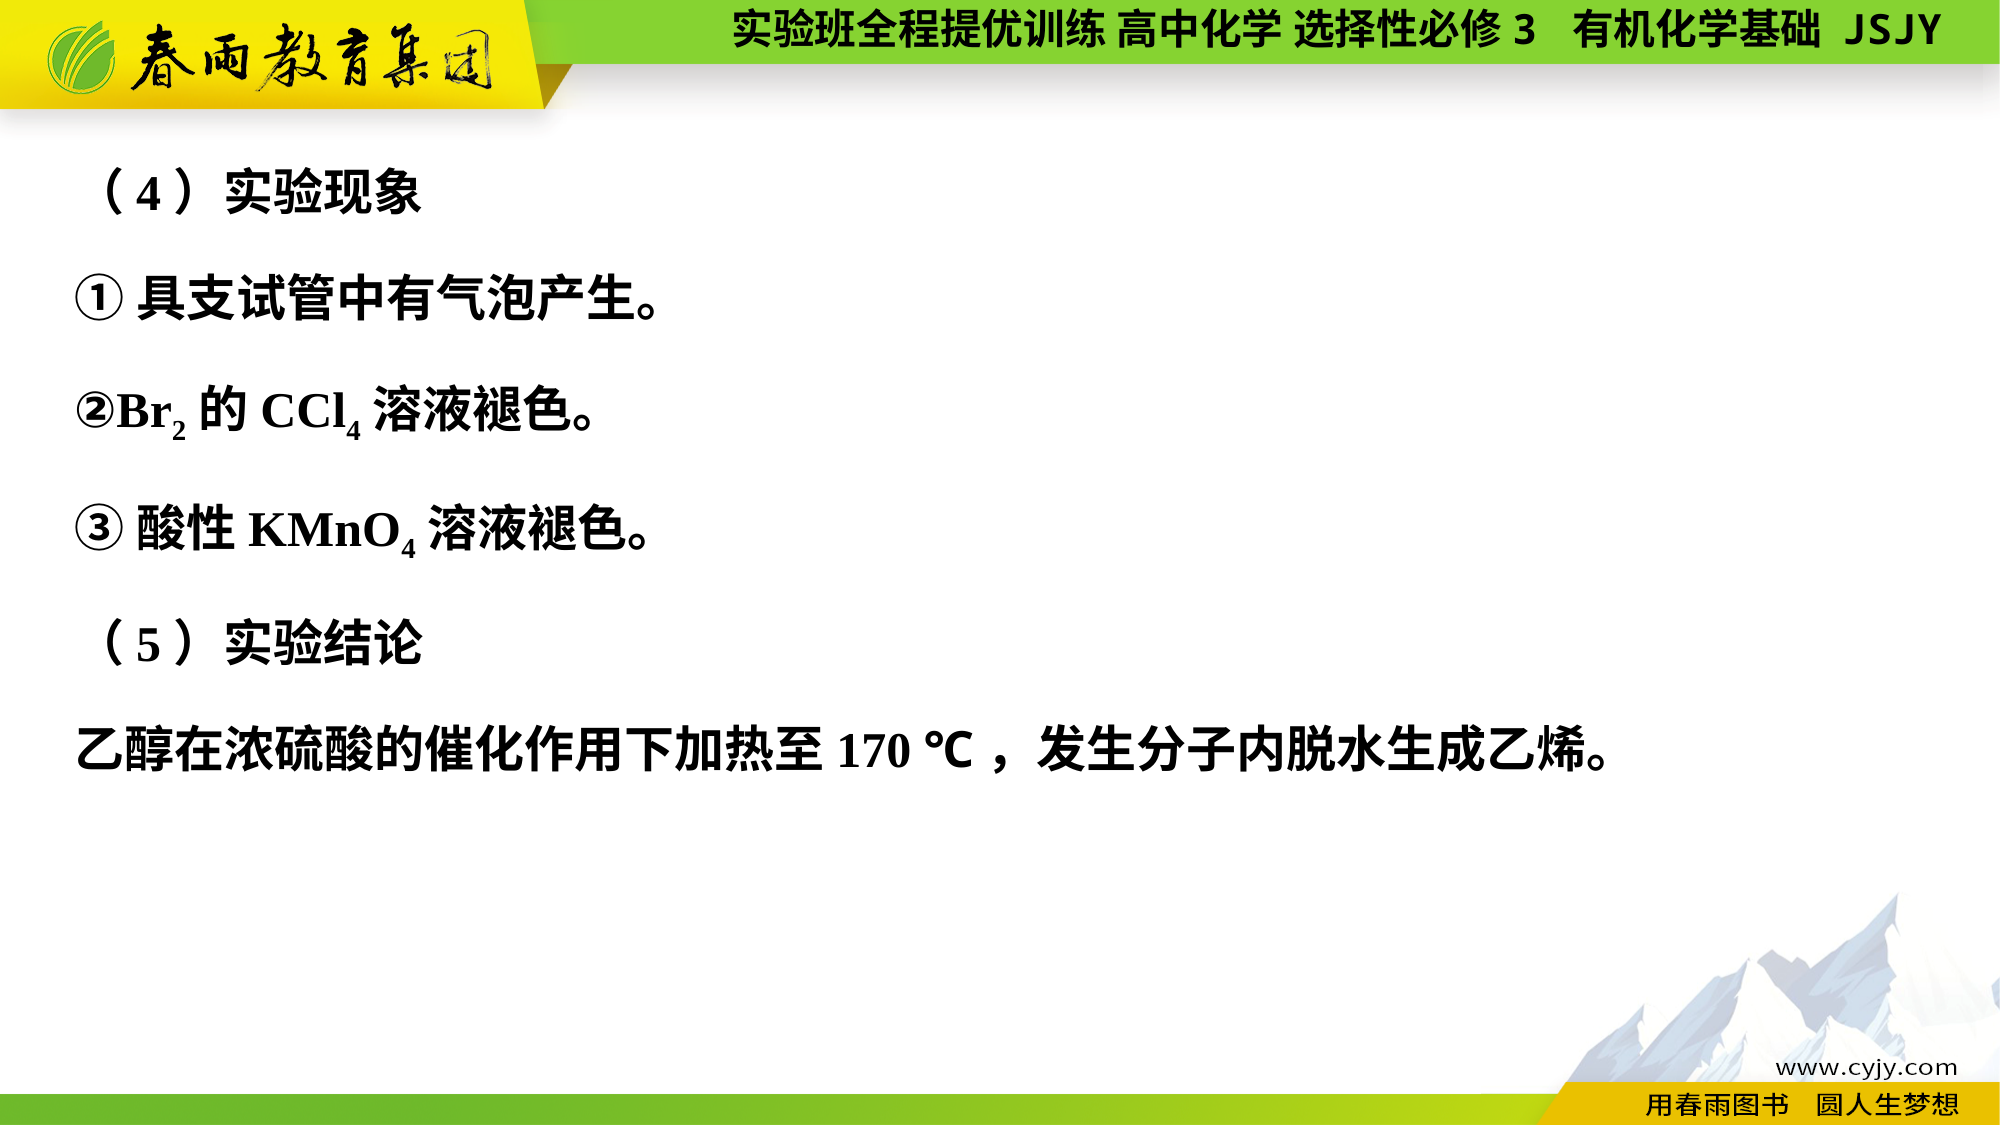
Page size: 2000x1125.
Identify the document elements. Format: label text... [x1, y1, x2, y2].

list （4）实验现象 ①具支试管中有气泡产生。 ②Br2的CCl4溶液褪色。 ③酸性KMnO4溶液褪色。 （5）实验结论 乙醇在浓硫酸的催化作用下加热至170 ℃，发生分子内脱水生成乙烯。 [59, 122, 1944, 767]
picture [0, 0, 2000, 1125]
